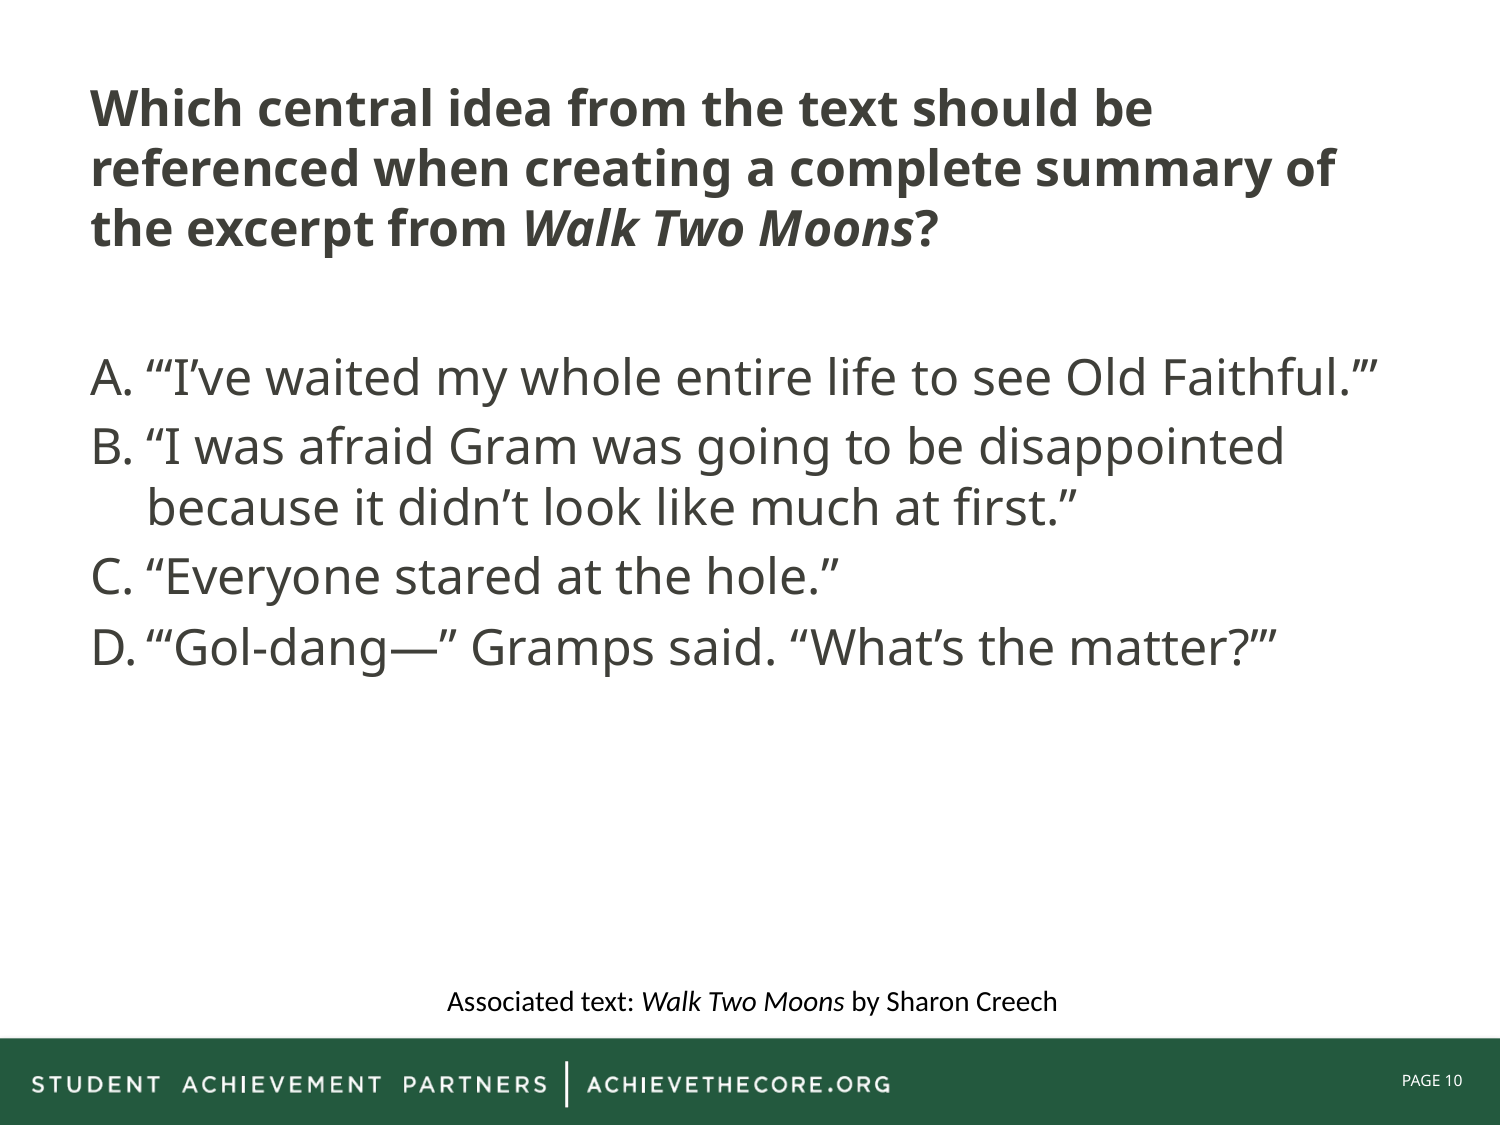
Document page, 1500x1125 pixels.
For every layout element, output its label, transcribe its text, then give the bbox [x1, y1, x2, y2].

list “‘I’ve waited my whole entire life to see Old Faithful.’” “I was afraid Gram was going to be disappointed because it didn’t look like much at first.” “Everyone stared at the hole.” “‘Gol-dang—” Gramps said. “What’s the matter?’” [75, 337, 1425, 831]
text_box Associated text: Walk Two Moons by Sharon Creech [432, 974, 1073, 1025]
title Which central idea from the text should be referenced when creating a complete summary of the excerpt from Walk Two Moons? [75, 45, 1425, 289]
